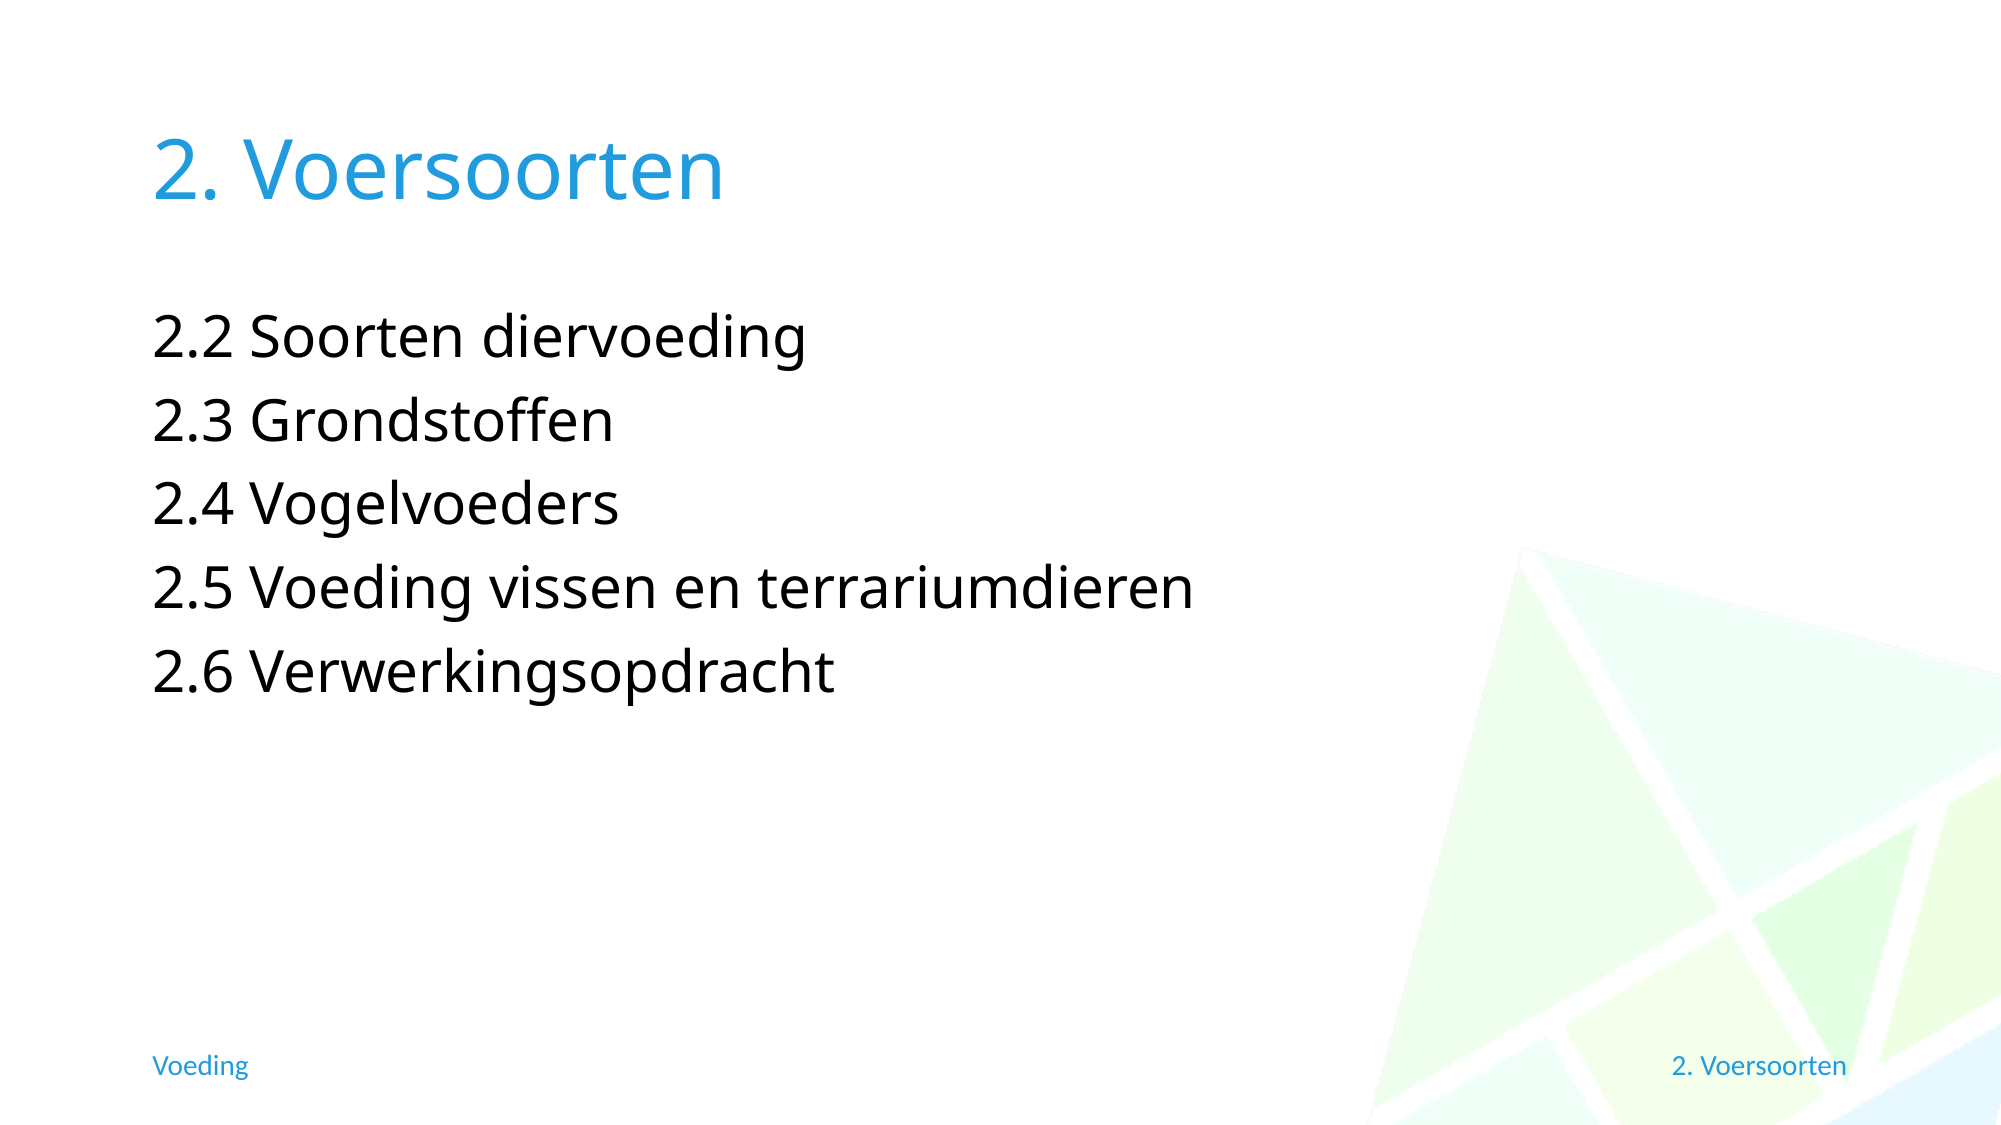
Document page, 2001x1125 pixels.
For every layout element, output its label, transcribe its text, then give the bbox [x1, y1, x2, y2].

list Voeding [137, 1042, 588, 1103]
list 2. Voersoorten [1412, 1042, 1863, 1103]
list 2.2 Soorten diervoeding 2.3 Grondstoffen 2.4 Vogelvoeders 2.5 Voeding vissen en terrariumdieren 2.6 Verwerkingsopdracht [137, 299, 1863, 1014]
title 2. Voersoorten [137, 59, 1863, 278]
